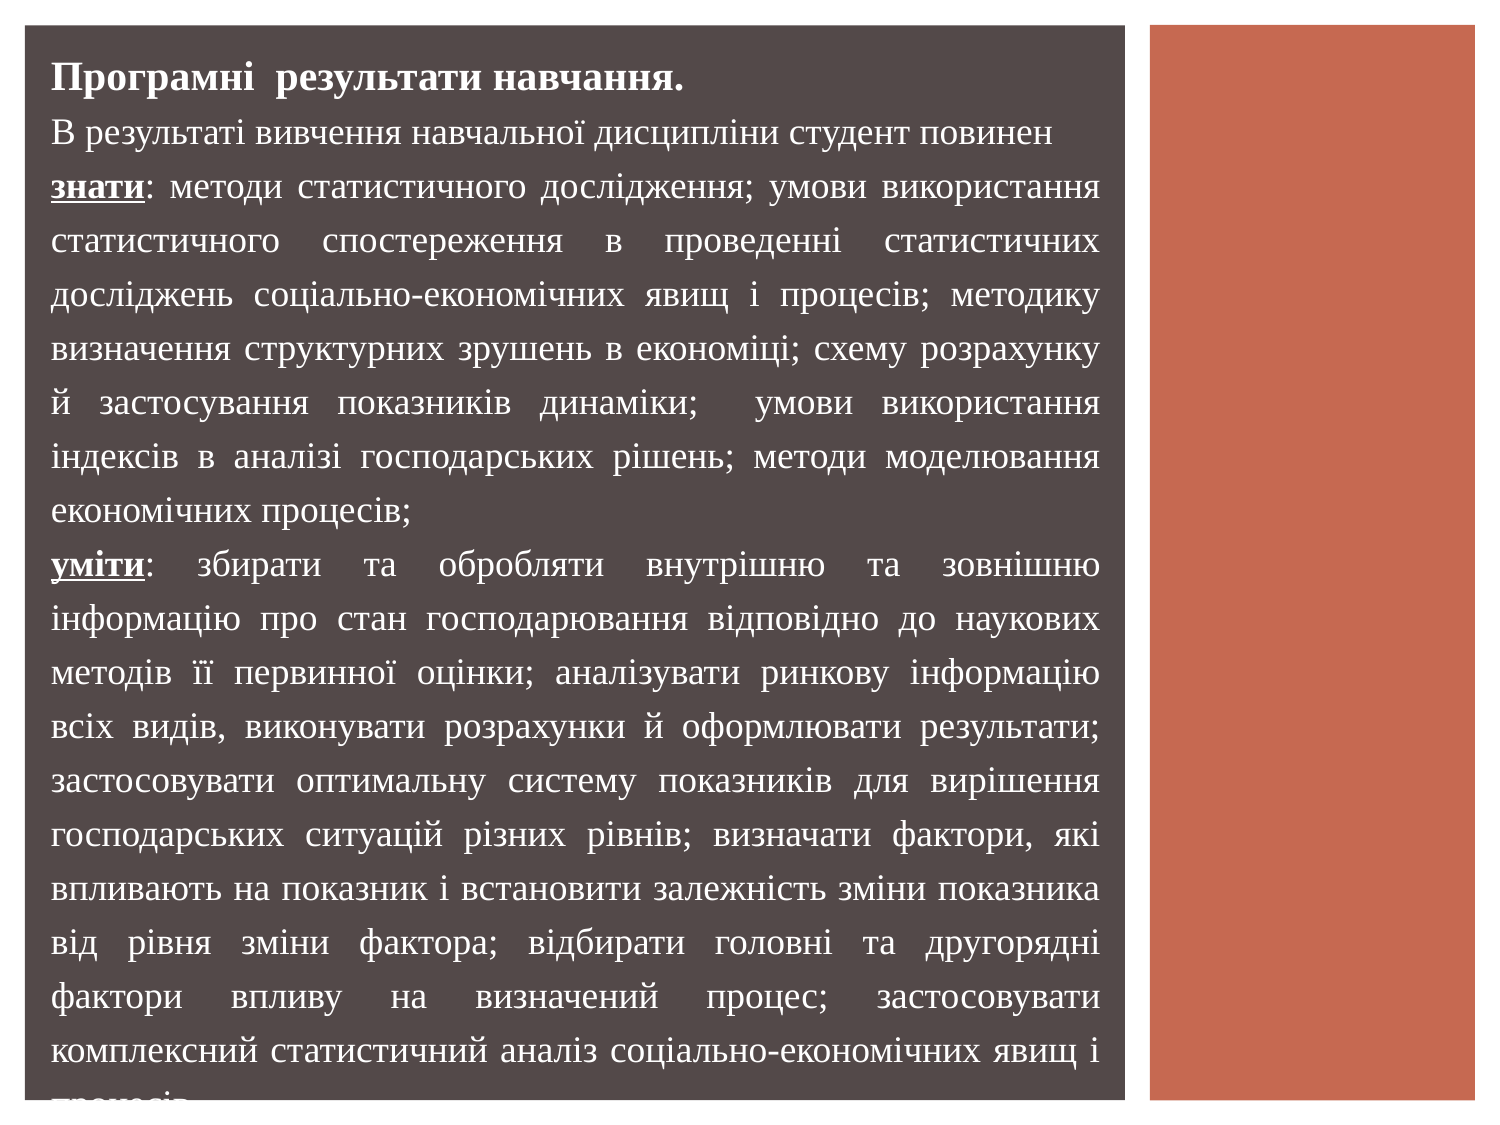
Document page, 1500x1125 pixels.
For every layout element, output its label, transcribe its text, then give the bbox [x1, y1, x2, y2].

text_box Програмні результати навчання. В результаті вивчення навчальної дисципліни студент повинен знати: методи статистичного дослідження; умови використання статистичного спостереження в проведенні статистичних досліджень соціально-економічних явищ і процесів; методику визначення структурних зрушень в економіці; схему розрахунку й застосування показників динаміки; умови використання індексів в аналізі господарських рішень; методи моделювання економічних процесів; уміти: збирати та обробляти внутрішню та зовнішню інформацію про стан господарювання відповідно до наукових методів її первинної оцінки; аналізувати ринкову інформацію всіх видів, виконувати розрахунки й оформлювати результати; застосовувати оптимальну систему показників для вирішення господарських ситуацій різних рівнів; визначати фактори, які впливають на показник і встановити залежність зміни показника від рівня зміни фактора; відбирати головні та другорядні фактори впливу на визначений процес; застосовувати комплексний статистичний аналіз соціально-економічних явищ і процесів. [36, 30, 1117, 1125]
